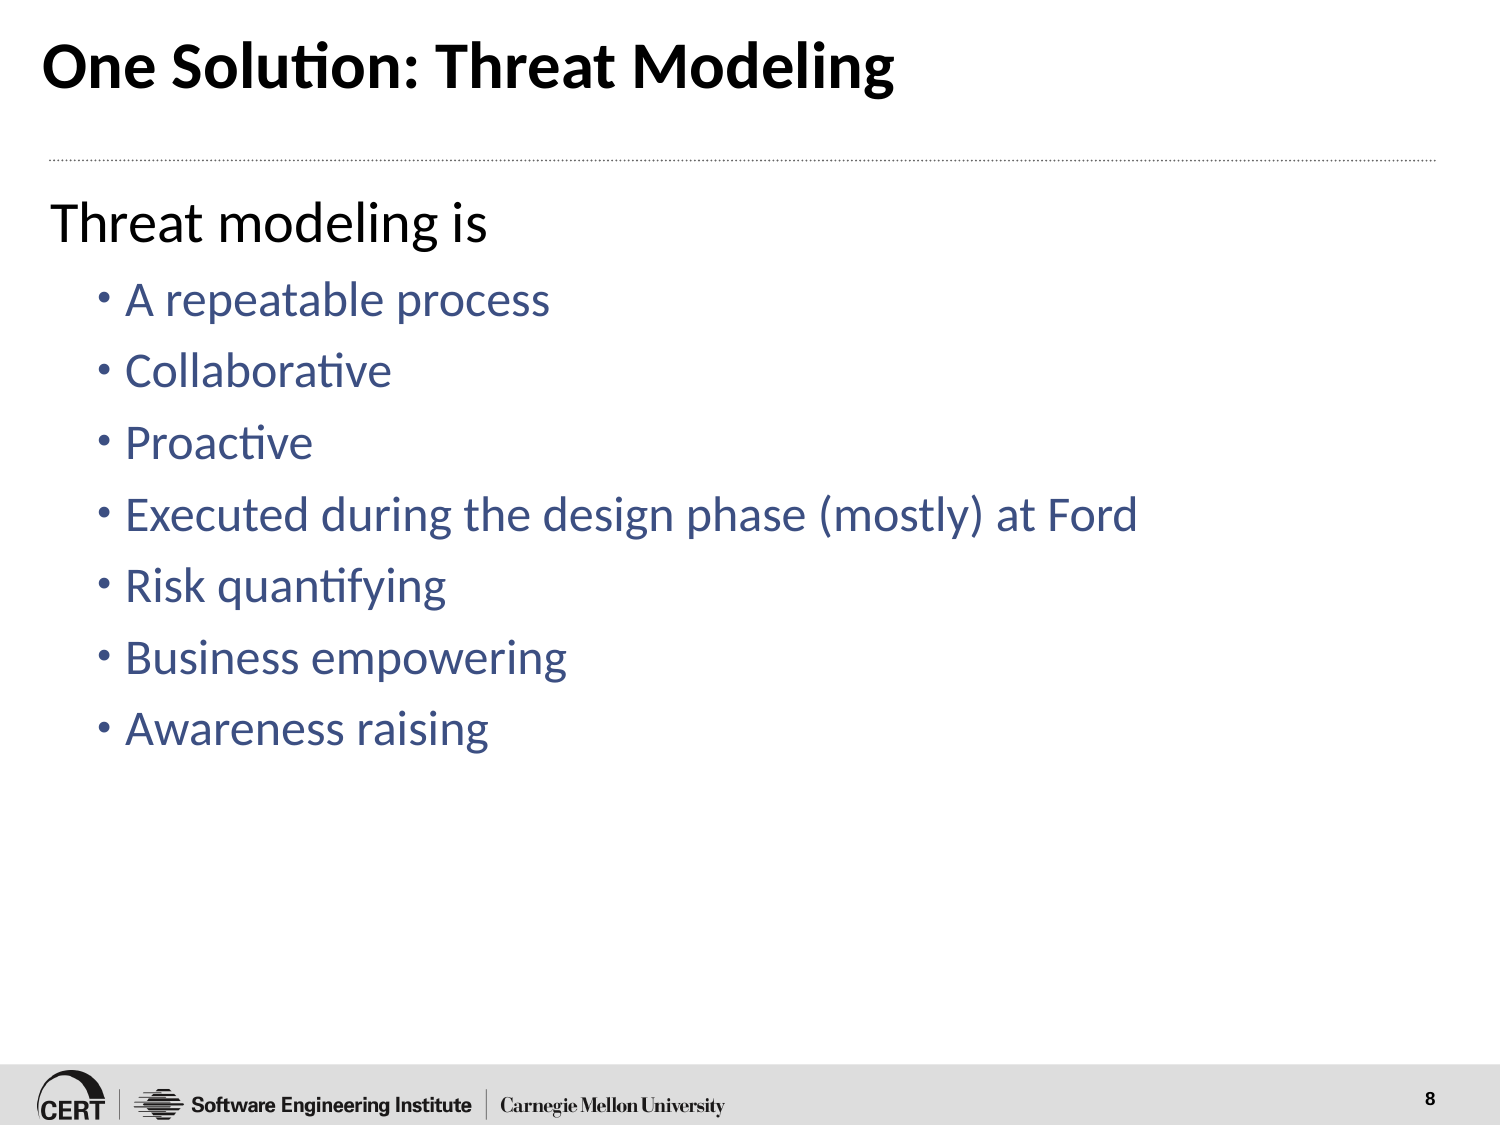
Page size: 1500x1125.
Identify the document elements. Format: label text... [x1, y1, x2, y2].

picture [37, 1069, 725, 1122]
title One Solution: Threat Modeling [42, 37, 1434, 155]
list Threat modeling is A repeatable process Collaborative Proactive Executed during the design phase (mostly) at Ford Risk quantifying Business empowering Awareness raising [49, 187, 1438, 1001]
